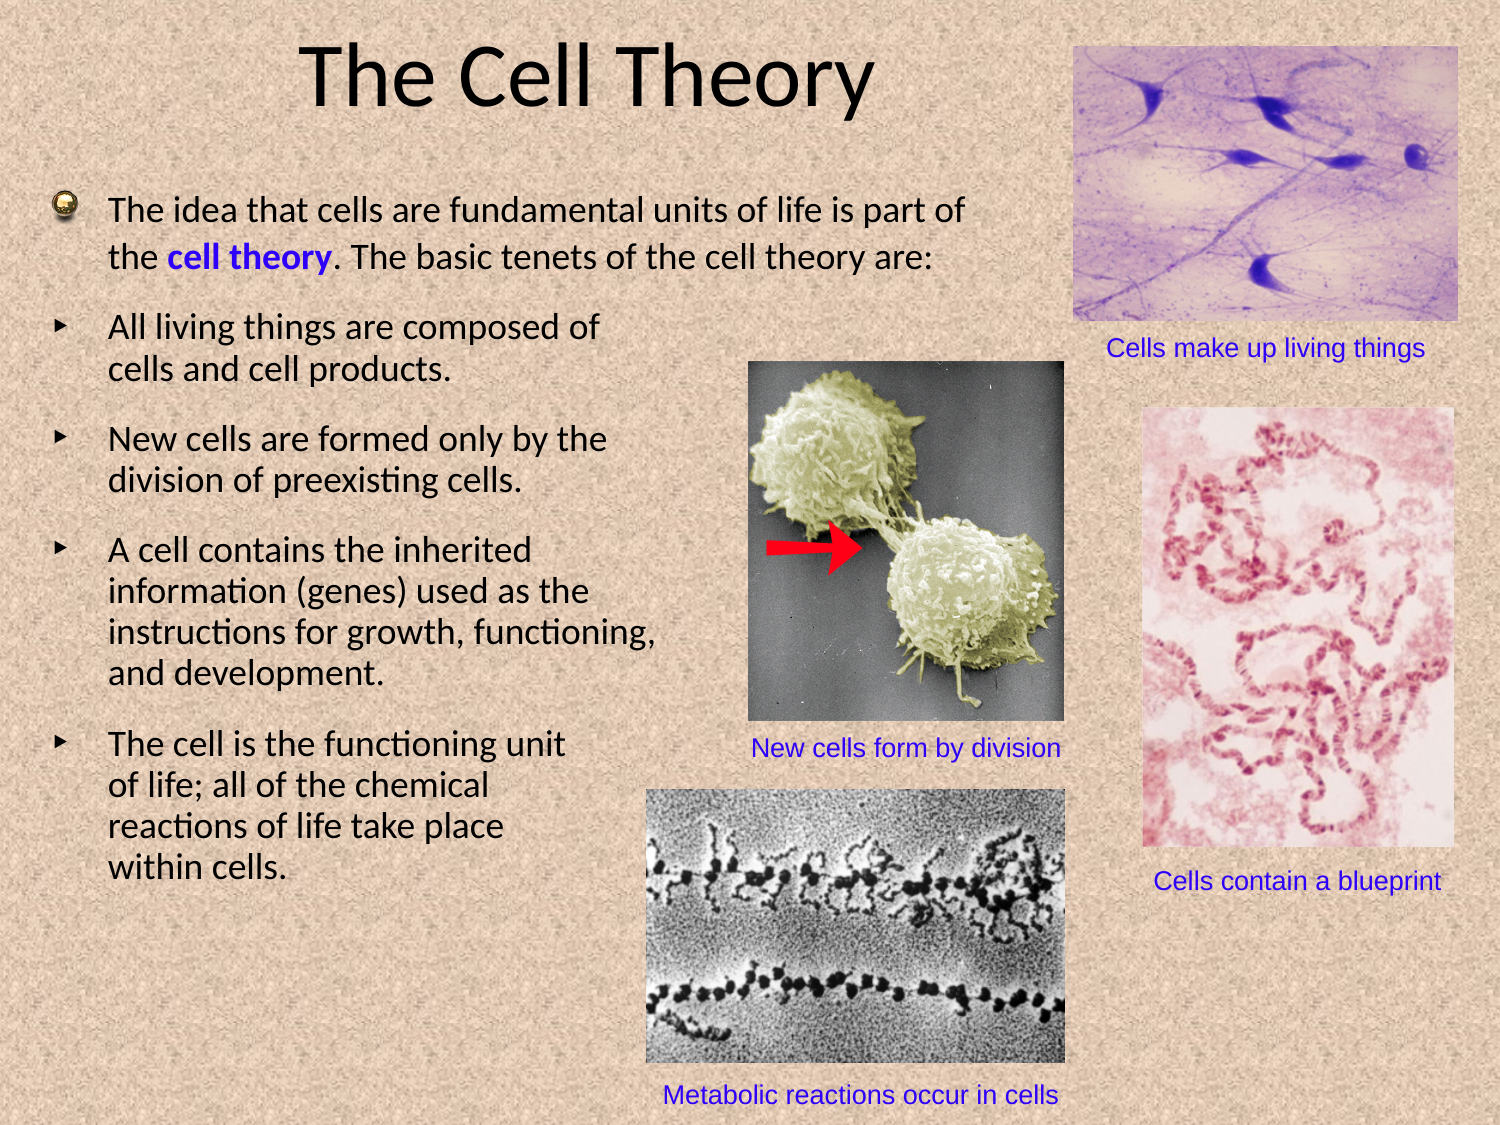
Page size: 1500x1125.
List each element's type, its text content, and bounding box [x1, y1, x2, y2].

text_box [1073, 46, 1458, 358]
title The Cell Theory [0, 0, 1178, 132]
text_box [740, 361, 1069, 758]
list The idea that cells are fundamental units of life is part of the cell theory. The basic tenets of the cell theory are: All living things are composed of cells and cell products. New cells are formed only by the division of preexisting cells. A cell contains the inherited information (genes) used as the instructions for growth, functioning, and development. The cell is the functioning unit of life; all of the chemical reactions of life take place within cells. [36, 175, 1002, 1054]
picture [51, 190, 78, 225]
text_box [645, 789, 1070, 1105]
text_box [1138, 406, 1457, 891]
